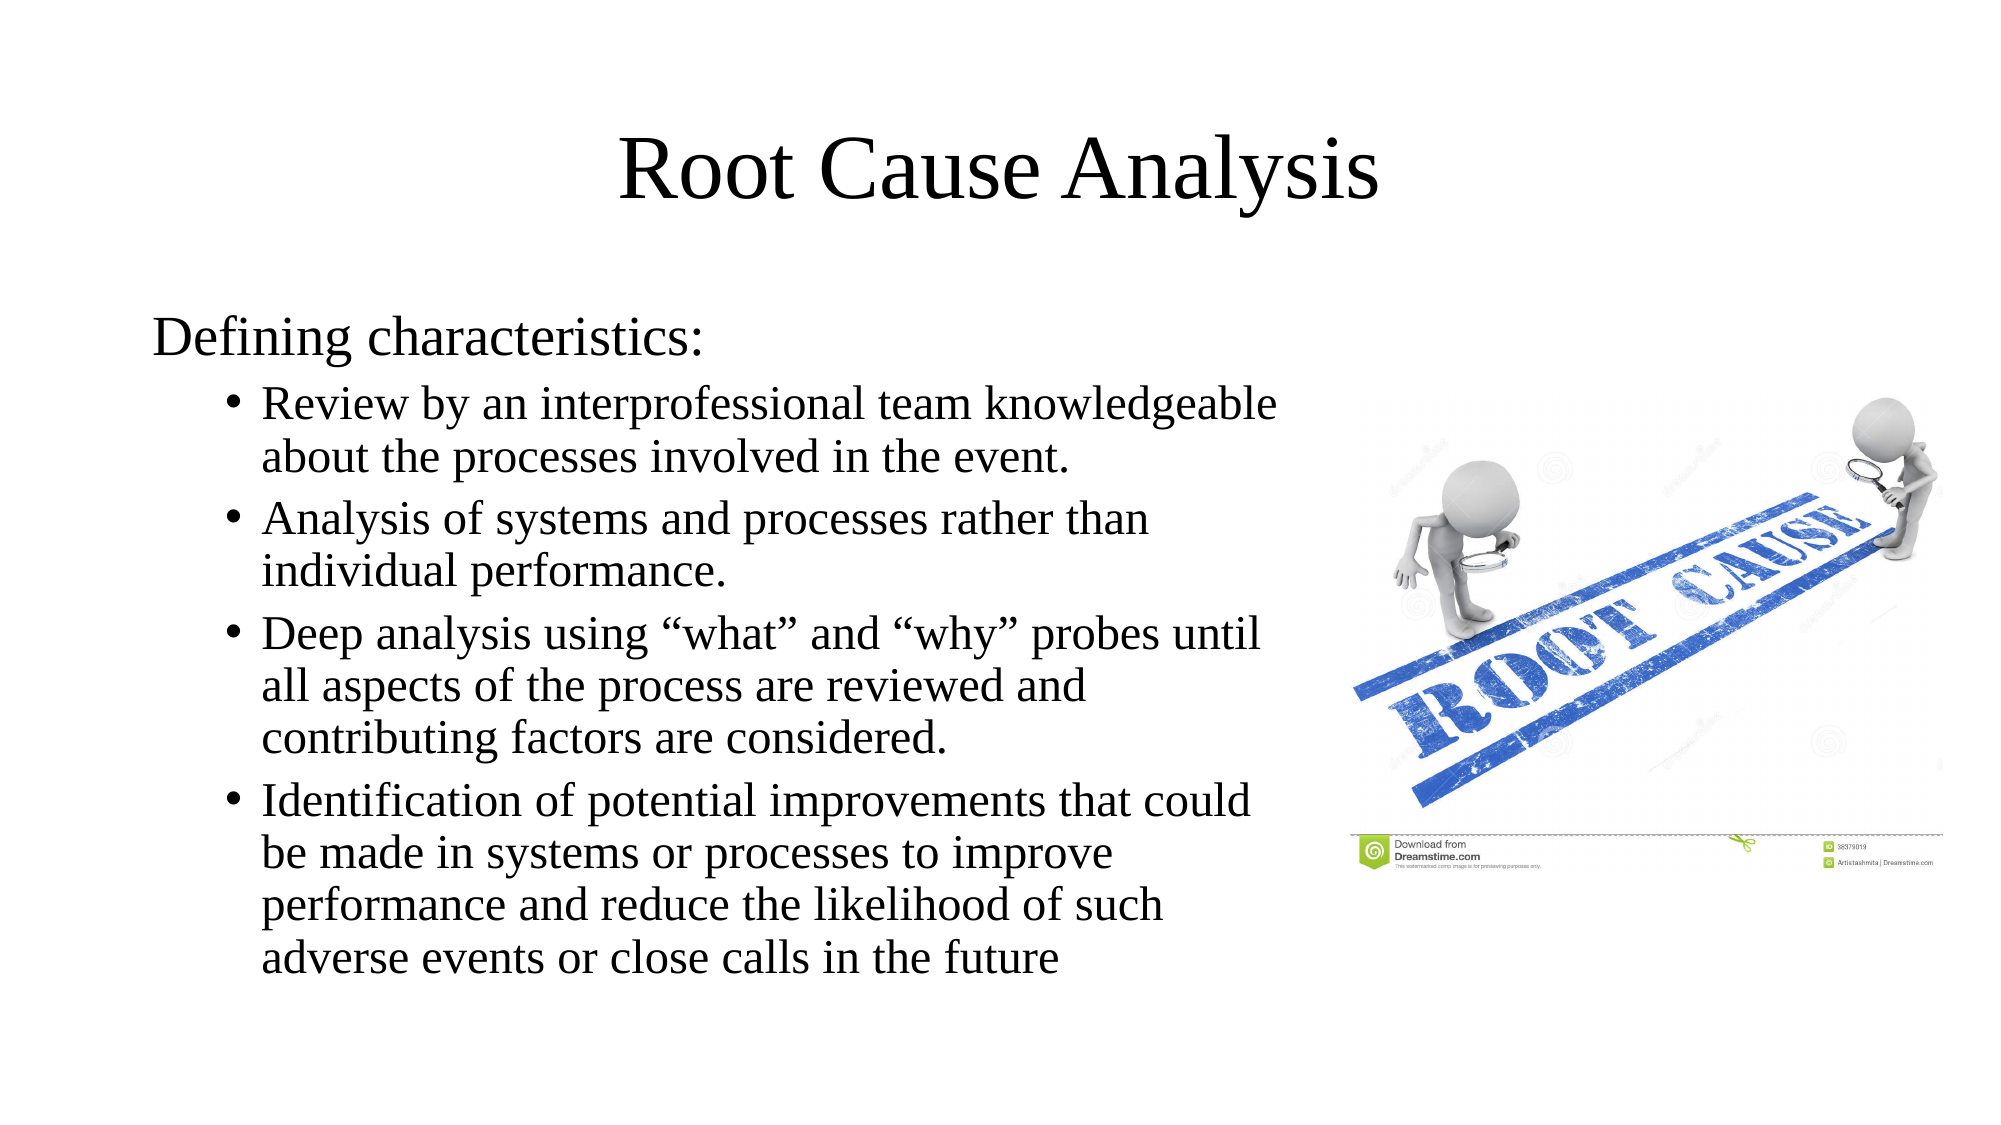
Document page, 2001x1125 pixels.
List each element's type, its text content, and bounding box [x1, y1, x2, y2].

picture [1349, 390, 1943, 875]
list Defining characteristics: Review by an interprofessional team knowledgeable about the processes involved in the event. Analysis of systems and processes rather than individual performance. Deep analysis using “what” and “why” probes until all aspects of the process are reviewed and contributing factors are considered. Identification of potential improvements that could be made in systems or processes to improve performance and reduce the likelihood of such adverse events or close calls in the future [137, 299, 1304, 1014]
title Root Cause Analysis [137, 59, 1863, 278]
